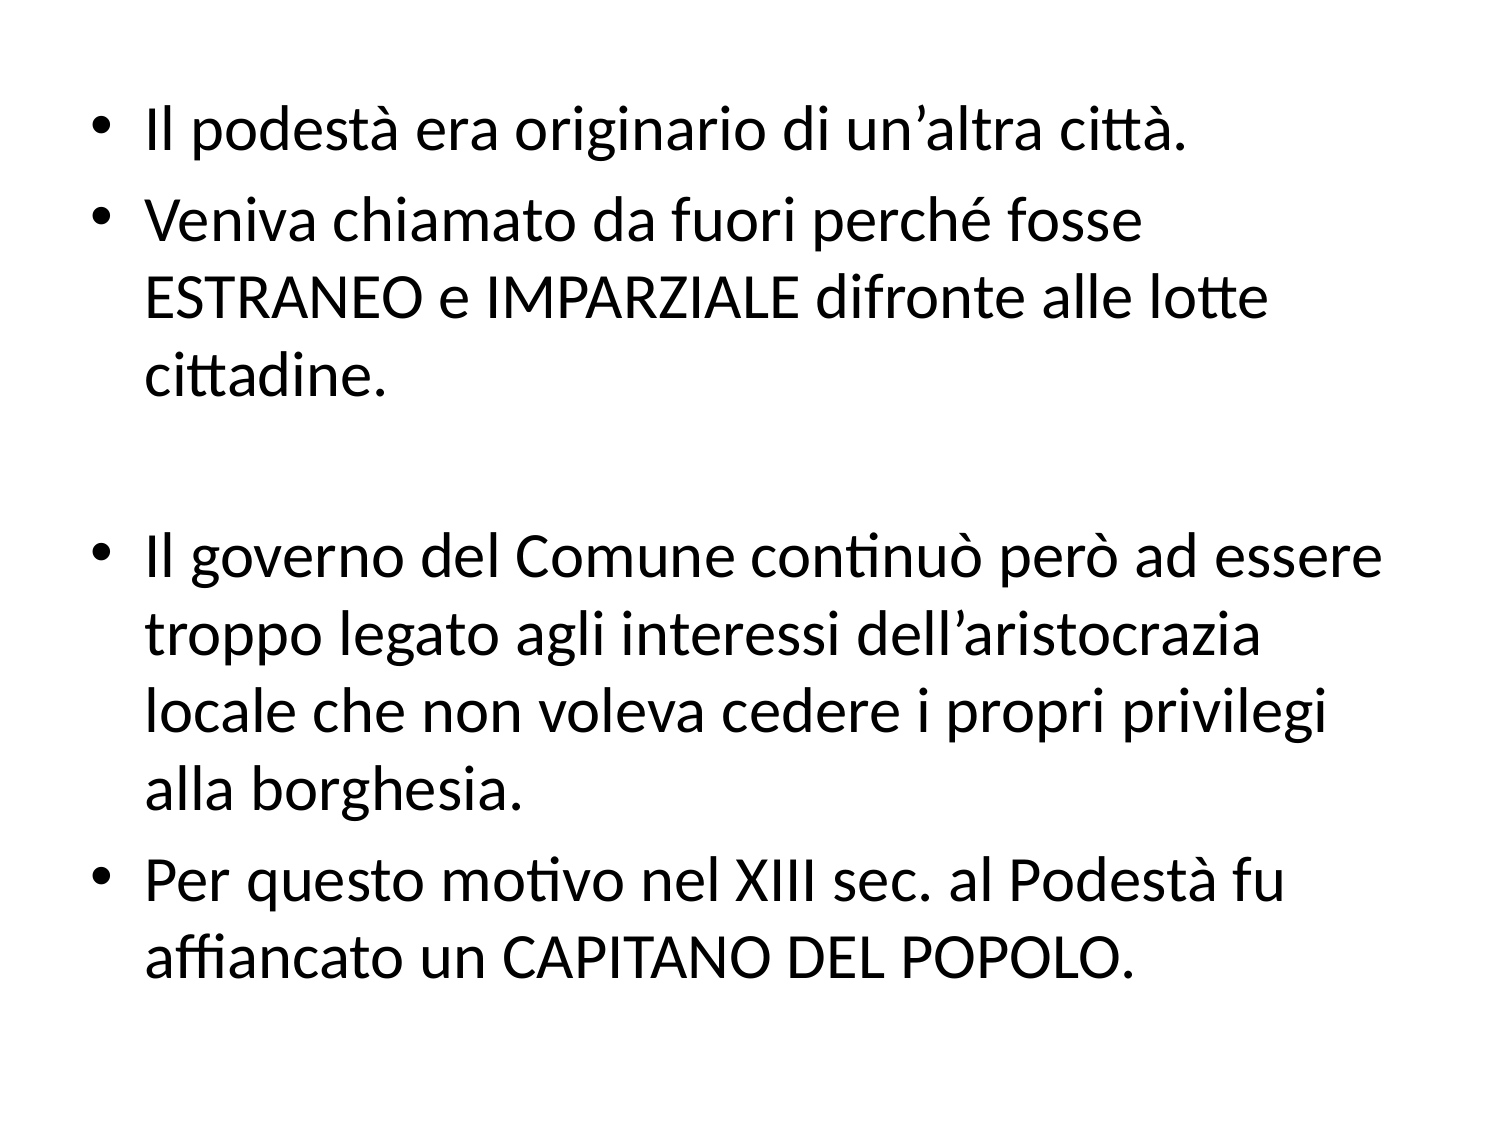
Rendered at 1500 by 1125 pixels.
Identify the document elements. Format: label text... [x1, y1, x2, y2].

list Il podestà era originario di un’altra città. Veniva chiamato da fuori perché fosse ESTRANEO e IMPARZIALE difronte alle lotte cittadine. Il governo del Comune continuò però ad essere troppo legato agli interessi dell’aristocrazia locale che non voleva cedere i propri privilegi alla borghesia. Per questo motivo nel XIII sec. al Podestà fu affiancato un CAPITANO DEL POPOLO. [75, 78, 1425, 1005]
